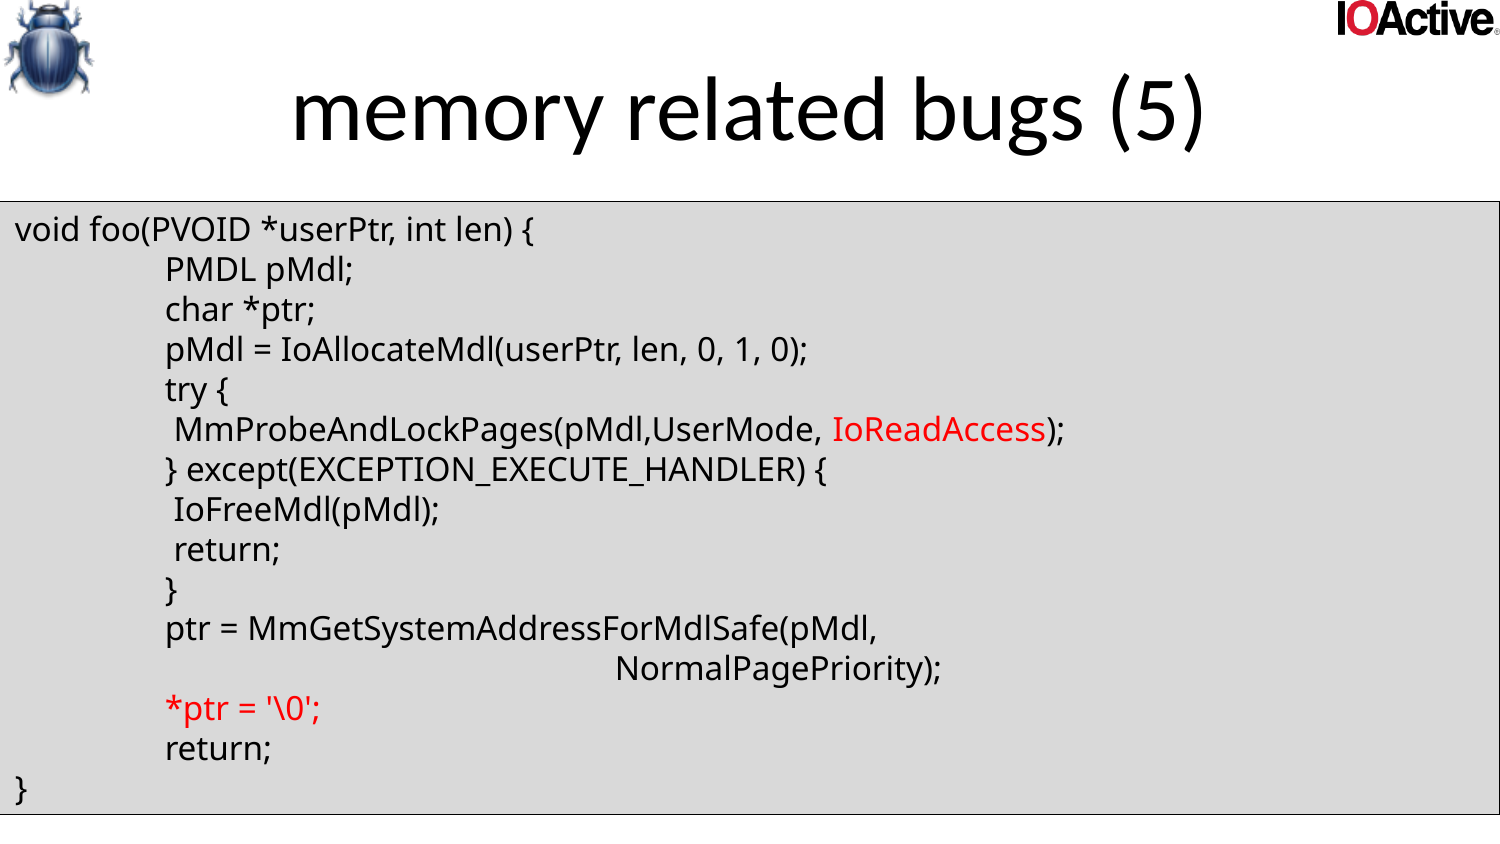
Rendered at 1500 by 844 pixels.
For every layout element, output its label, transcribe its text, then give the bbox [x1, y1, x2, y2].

picture [1337, 0, 1500, 36]
picture [0, 0, 101, 101]
title memory related bugs (5) [75, 33, 1425, 175]
text_box void foo(PVOID *userPtr, int len) { PMDL pMdl; char *ptr; pMdl = IoAllocateMdl(userPtr, len, 0, 1, 0); try { MmProbeAndLockPages(pMdl,UserMode, IoReadAccess); } except(EXCEPTION_EXECUTE_HANDLER) { IoFreeMdl(pMdl); return; } ptr = MmGetSystemAddressForMdlSafe(pMdl, NormalPagePriority); *ptr = '\0'; return; } [0, 201, 1500, 815]
